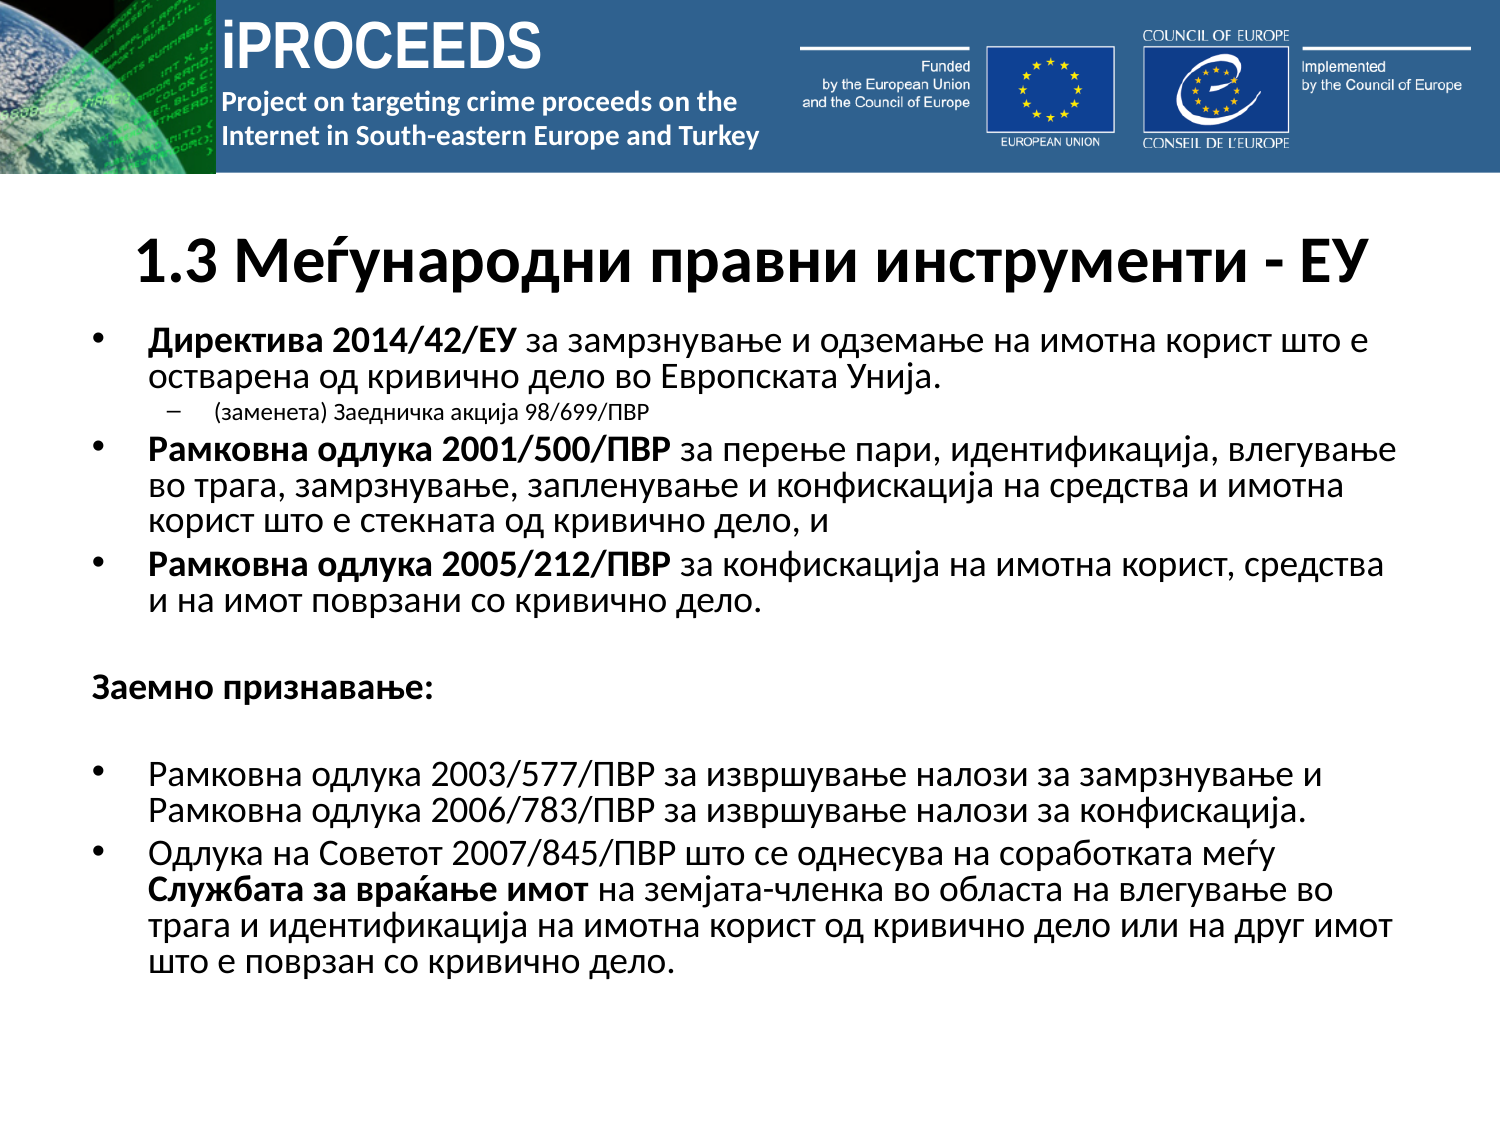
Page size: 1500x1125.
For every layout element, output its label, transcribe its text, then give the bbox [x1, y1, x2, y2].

list Директива 2014/42/ЕУ за замрзнување и одземање на имотна корист што е остварена од кривично дело во Европската Унија. (заменета) Заедничка акција 98/699/ПВР Рамковна одлука 2001/500/ПВР за перење пари, идентификација, влегување во трага, замрзнување, запленување и конфискација на средства и имотна корист што е стекната од кривично дело, и Рамковна одлука 2005/212/ПВР за конфискација на имотна корист, средства и на имот поврзани со кривично дело. Заемно признавање: Рамковна одлука 2003/577/ПВР за извршување налози за замрзнување и Рамковна одлука 2006/783/ПВР за извршување налози за конфискација. Одлука на Советот 2007/845/ПВР што се однесува на соработката меѓу Службата за враќање имот на земјата-членка во областа на влегување во трага и идентификација на имотна корист од кривично дело или на друг имот што е поврзан со кривично дело. [76, 316, 1427, 1017]
title 1.3 Меѓународни правни инструменти - ЕУ [76, 234, 1427, 316]
picture [800, 30, 1471, 148]
picture [0, 0, 216, 174]
